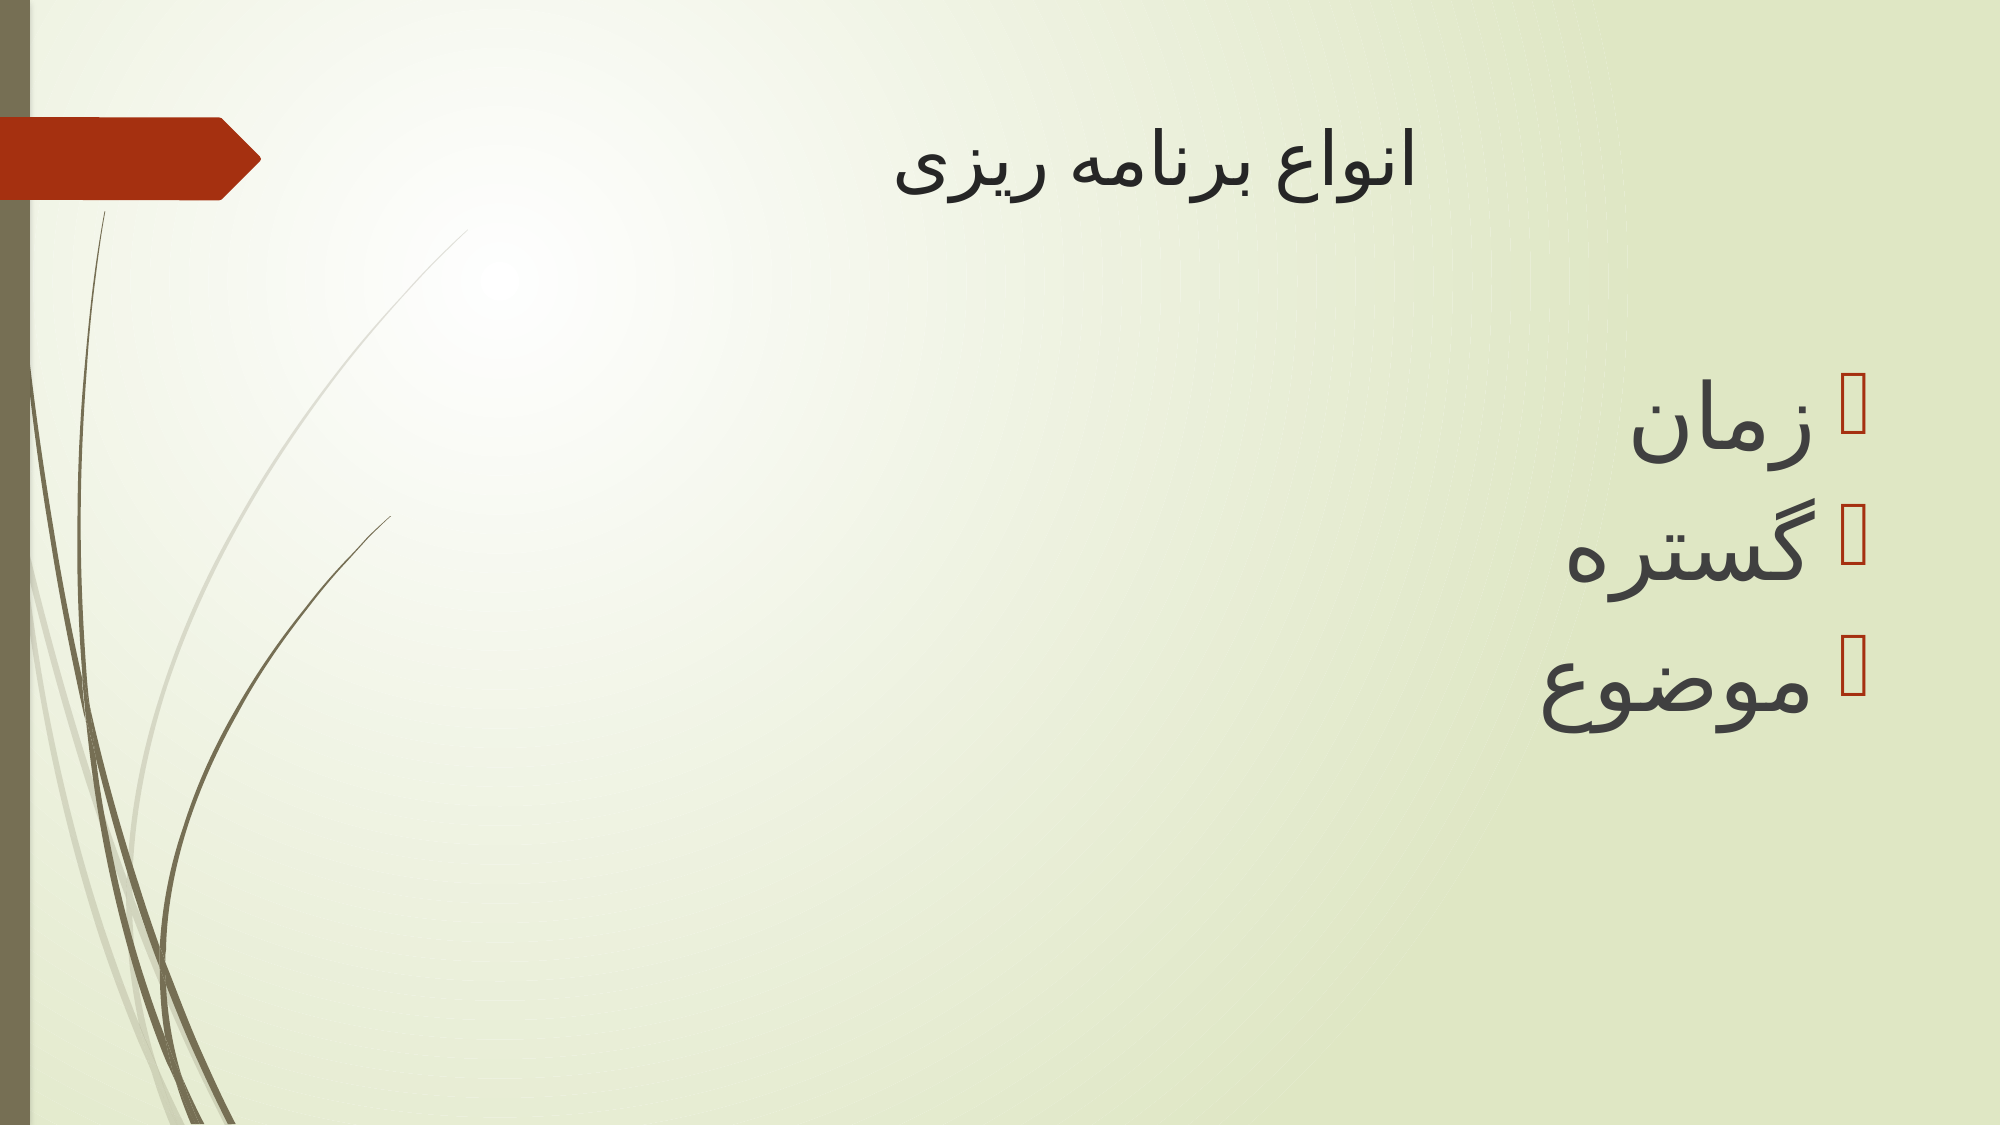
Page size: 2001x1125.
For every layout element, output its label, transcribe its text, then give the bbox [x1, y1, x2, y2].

list زمان گستره موضوع [424, 350, 1888, 970]
title انواع برنامه ریزی [425, 102, 1888, 313]
